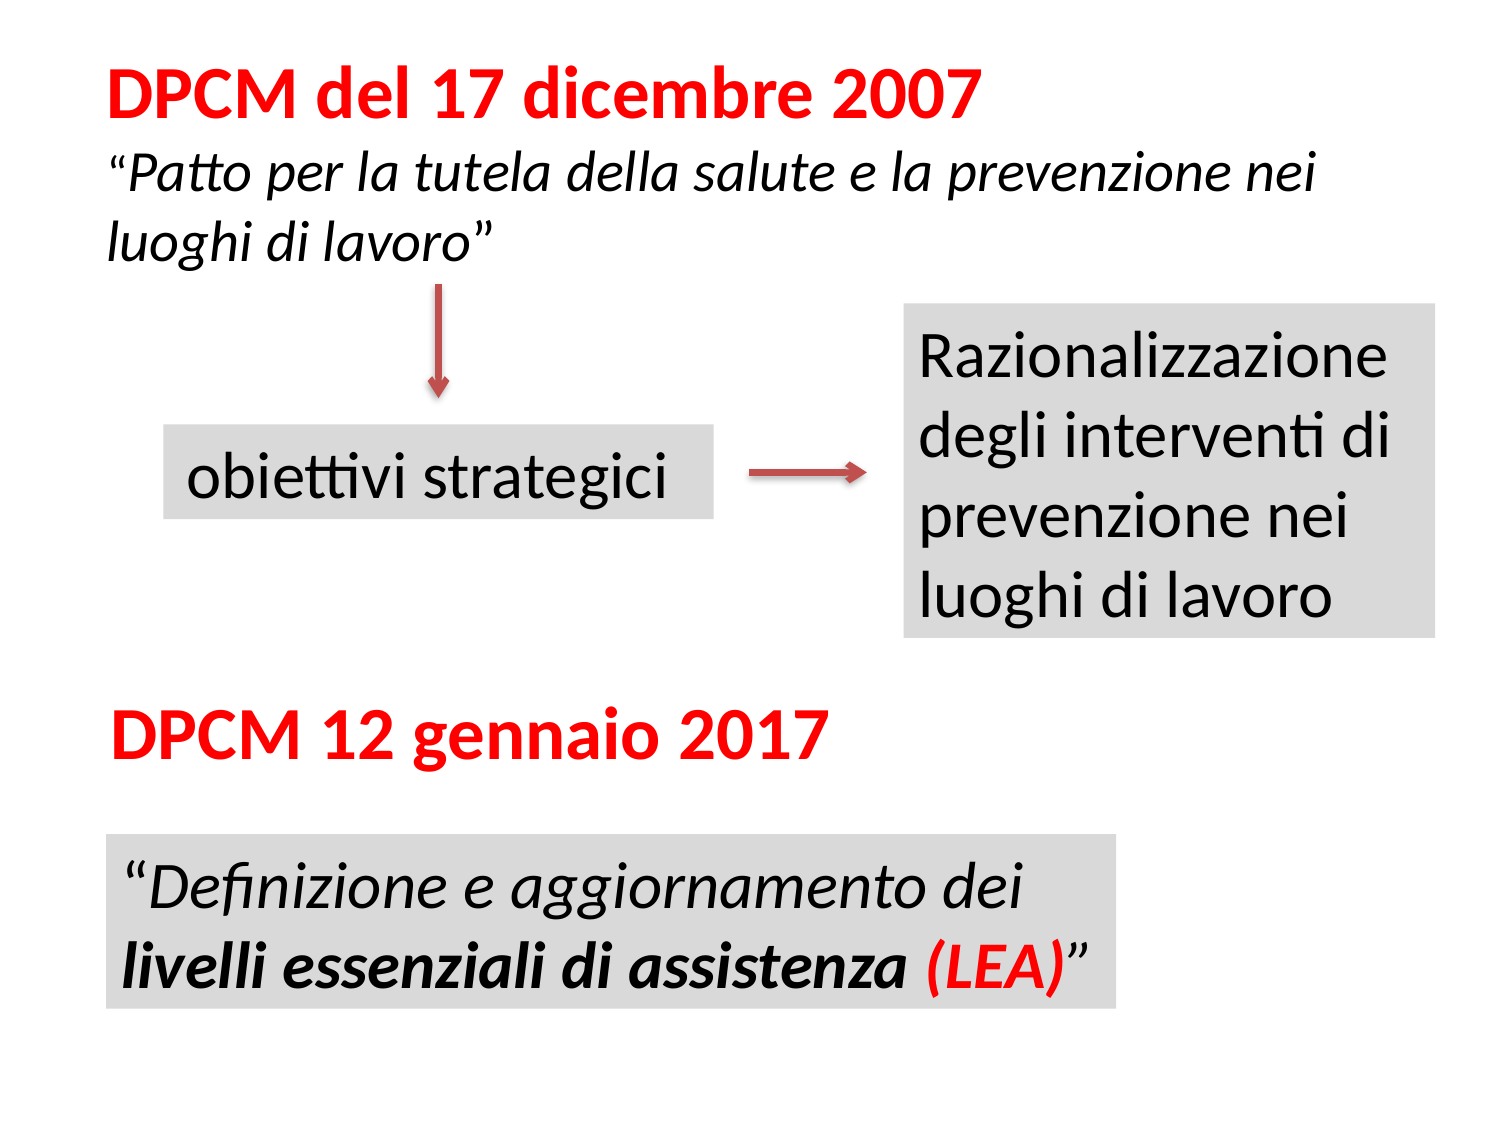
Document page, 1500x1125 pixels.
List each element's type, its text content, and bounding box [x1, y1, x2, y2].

text_box DPCM 12 gennaio 2017 [95, 677, 863, 783]
text_box obiettivi strategici [163, 424, 714, 520]
text_box Razionalizzazione degli interventi di prevenzione nei luoghi di lavoro [903, 303, 1436, 638]
text_box “Definizione e aggiornamento dei livelli essenziali di assistenza (LEA)” [106, 834, 1117, 1009]
text_box DPCM del 17 dicembre 2007 “Patto per la tutela della salute e la prevenzione nei luoghi di lavoro” [91, 36, 1388, 281]
